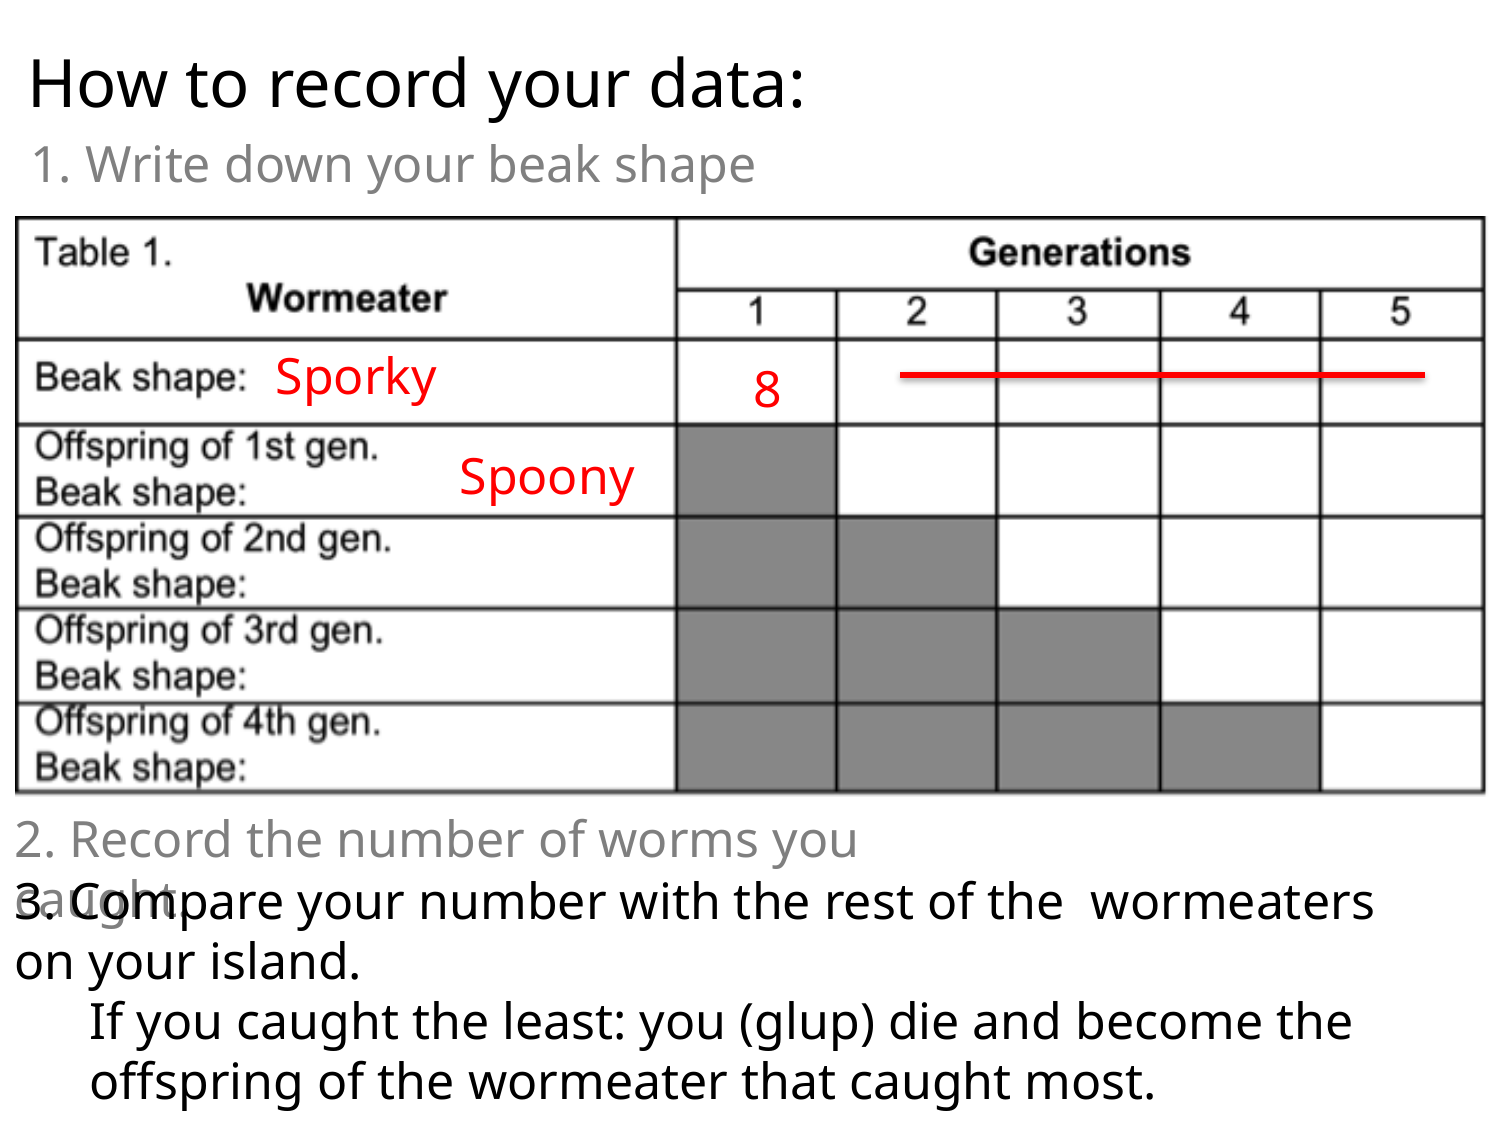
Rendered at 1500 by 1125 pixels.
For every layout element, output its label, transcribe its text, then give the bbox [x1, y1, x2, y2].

text_box 3. Compare your number with the rest of the wormeaters on your island. If you caught the least: you (glup) die and become the offspring of the wormeater that caught most. [0, 862, 1463, 1118]
title How to record your data: [12, 11, 1288, 150]
text_box 1. Write down your beak shape [15, 124, 772, 198]
text_box 2. Record the number of worms you caught. [0, 834, 1055, 862]
picture [0, 199, 1500, 826]
